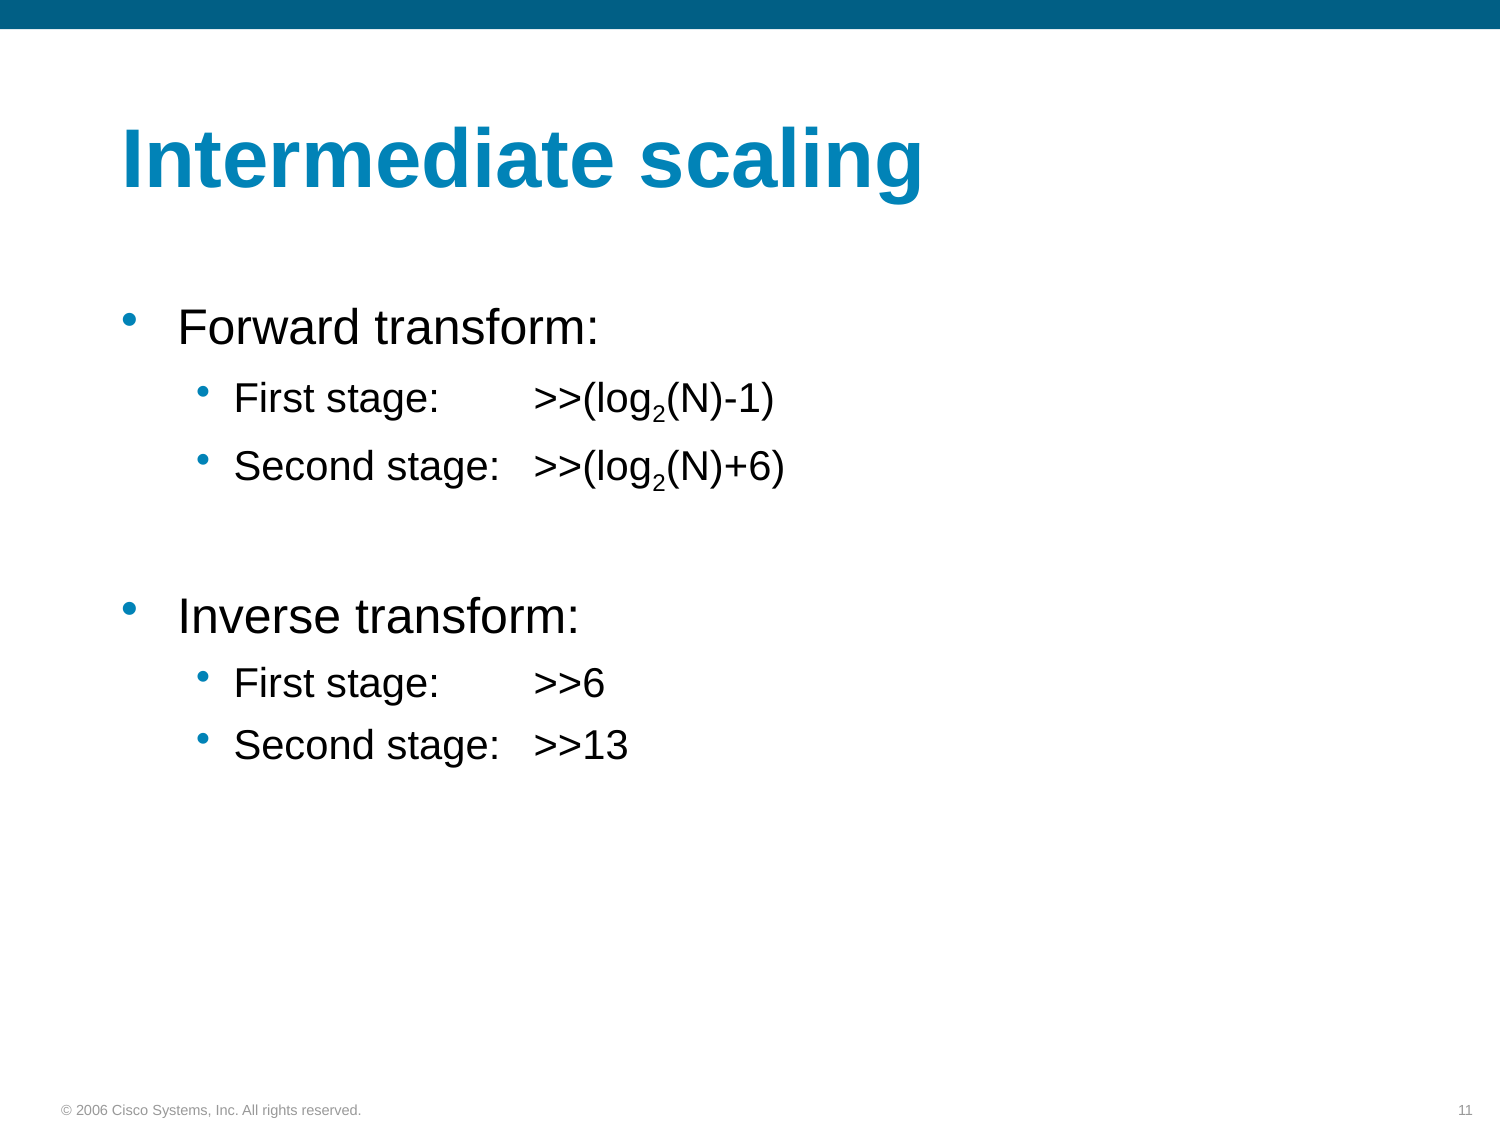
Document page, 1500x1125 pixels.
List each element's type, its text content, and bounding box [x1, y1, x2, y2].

title Intermediate scaling [107, 74, 1444, 213]
list Forward transform: First stage: >>(log2(N)-1) Second stage: >>(log2(N)+6) Inverse transform: First stage: >>6 Second stage: >>13 [107, 291, 1411, 988]
